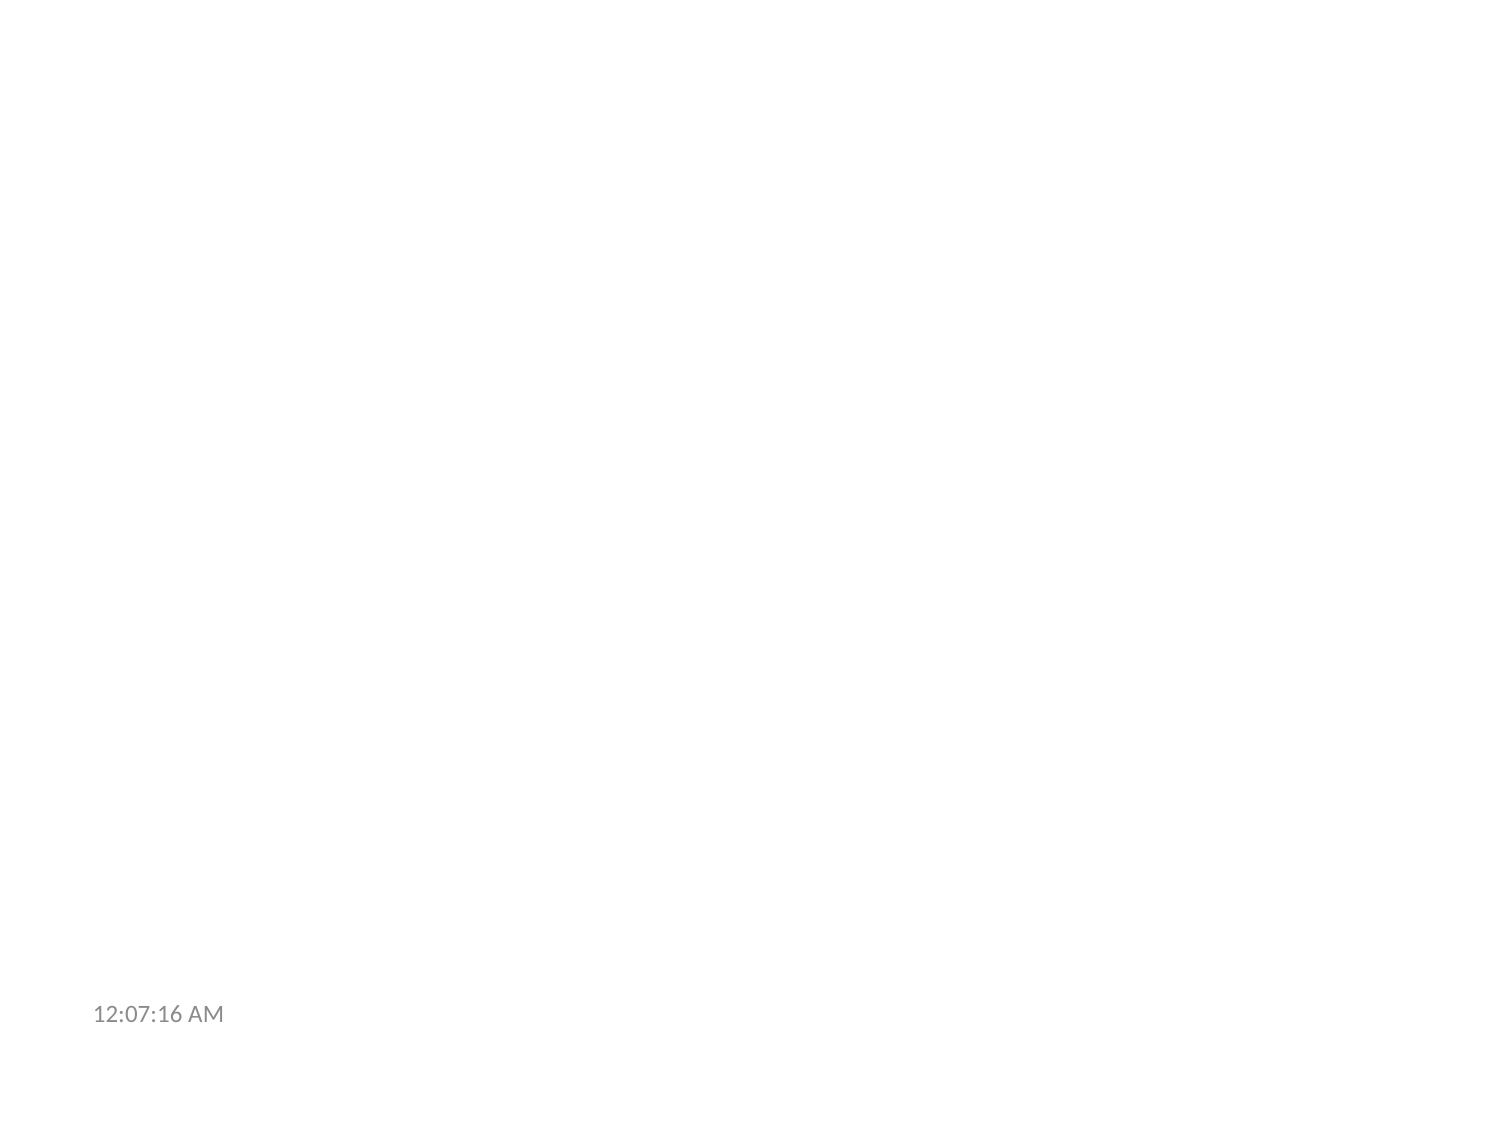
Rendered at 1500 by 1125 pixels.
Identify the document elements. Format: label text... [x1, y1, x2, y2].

text_box 3:35:09 PM [77, 982, 428, 1043]
